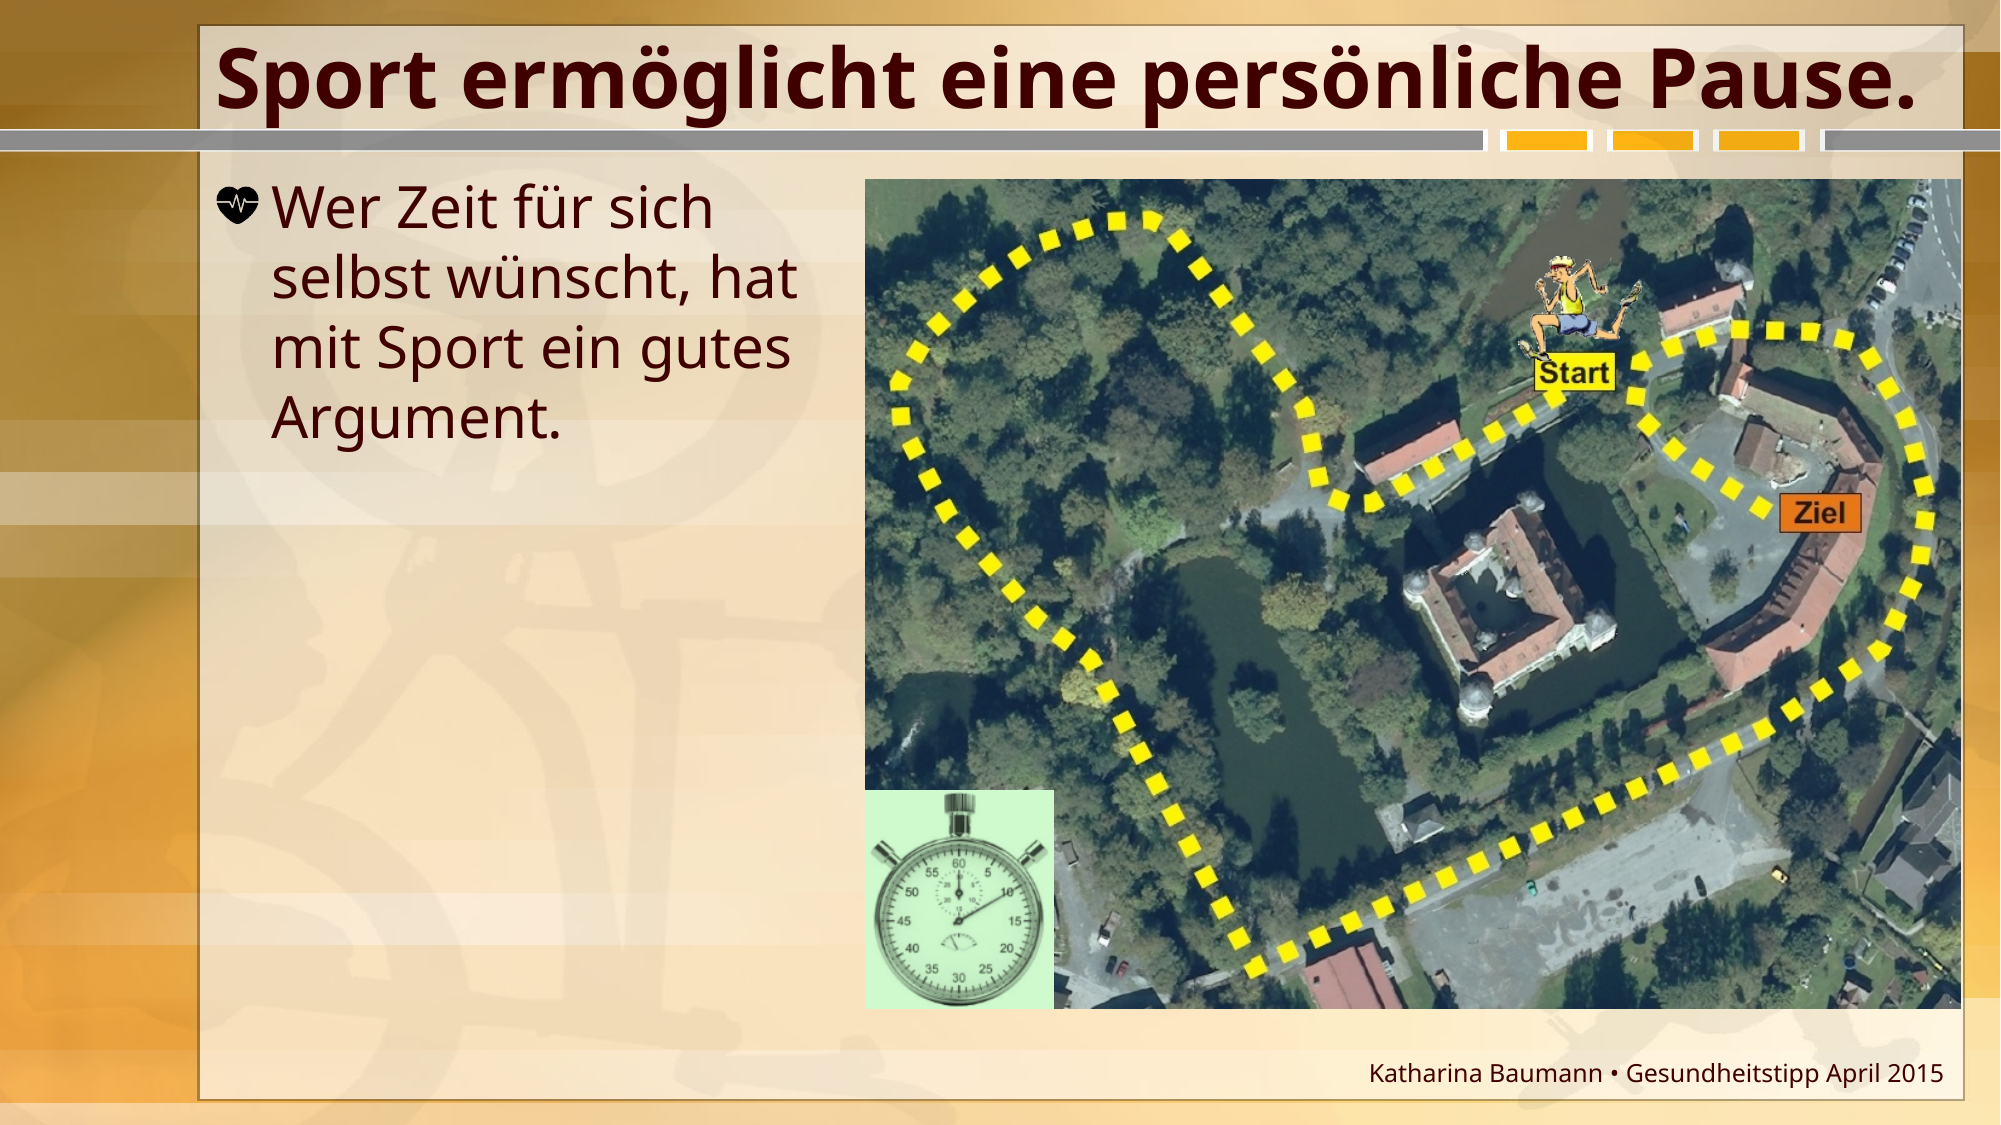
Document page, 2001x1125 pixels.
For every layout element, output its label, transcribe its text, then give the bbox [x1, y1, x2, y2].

title Sport ermöglicht eine persönliche Pause. [200, 0, 1950, 150]
list Wer Zeit für sich selbst wünscht, hat mit Sport ein gutes Argument. [200, 162, 893, 1050]
footer Katharina Baumann • Gesundheitstipp April 2015 [1326, 1050, 1961, 1100]
picture [0, 0, 2001, 1125]
